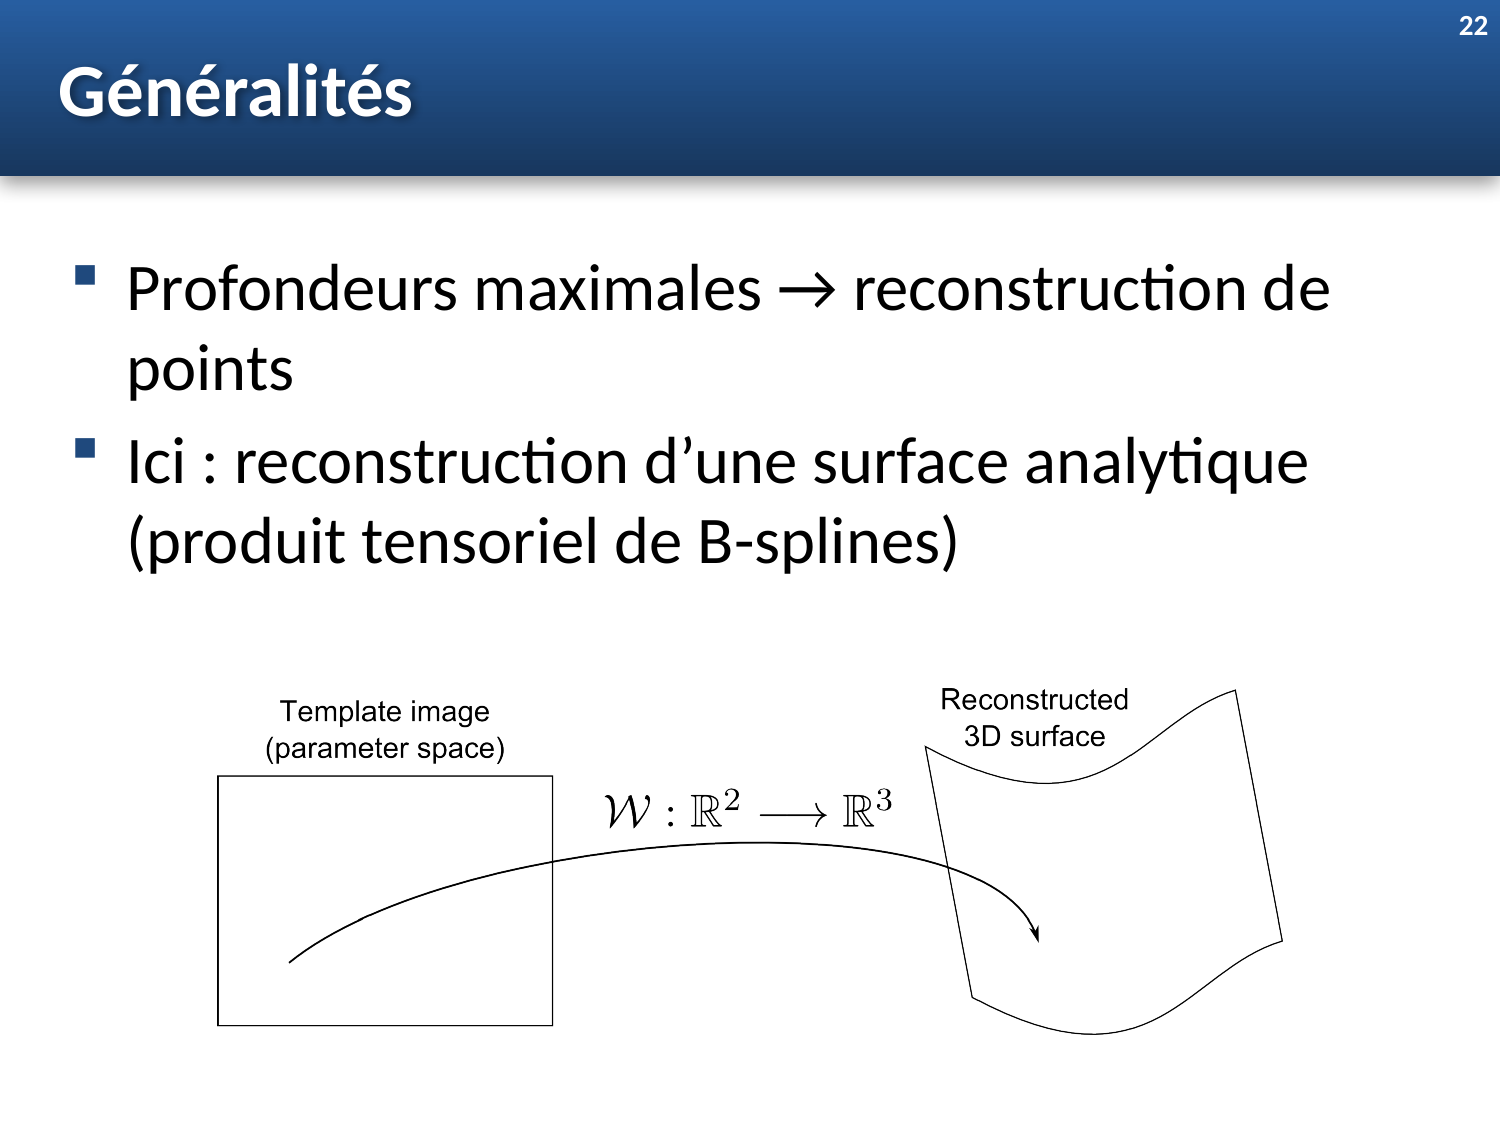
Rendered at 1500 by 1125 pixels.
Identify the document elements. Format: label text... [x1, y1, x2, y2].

list Profondeurs maximales → reconstruction de points Ici : reconstruction d’une surface analytique (produit tensoriel de B-splines) [55, 199, 1445, 622]
list Généralités [0, 0, 1500, 173]
slide_number 22 [1364, 0, 1500, 60]
picture [217, 688, 1283, 1036]
